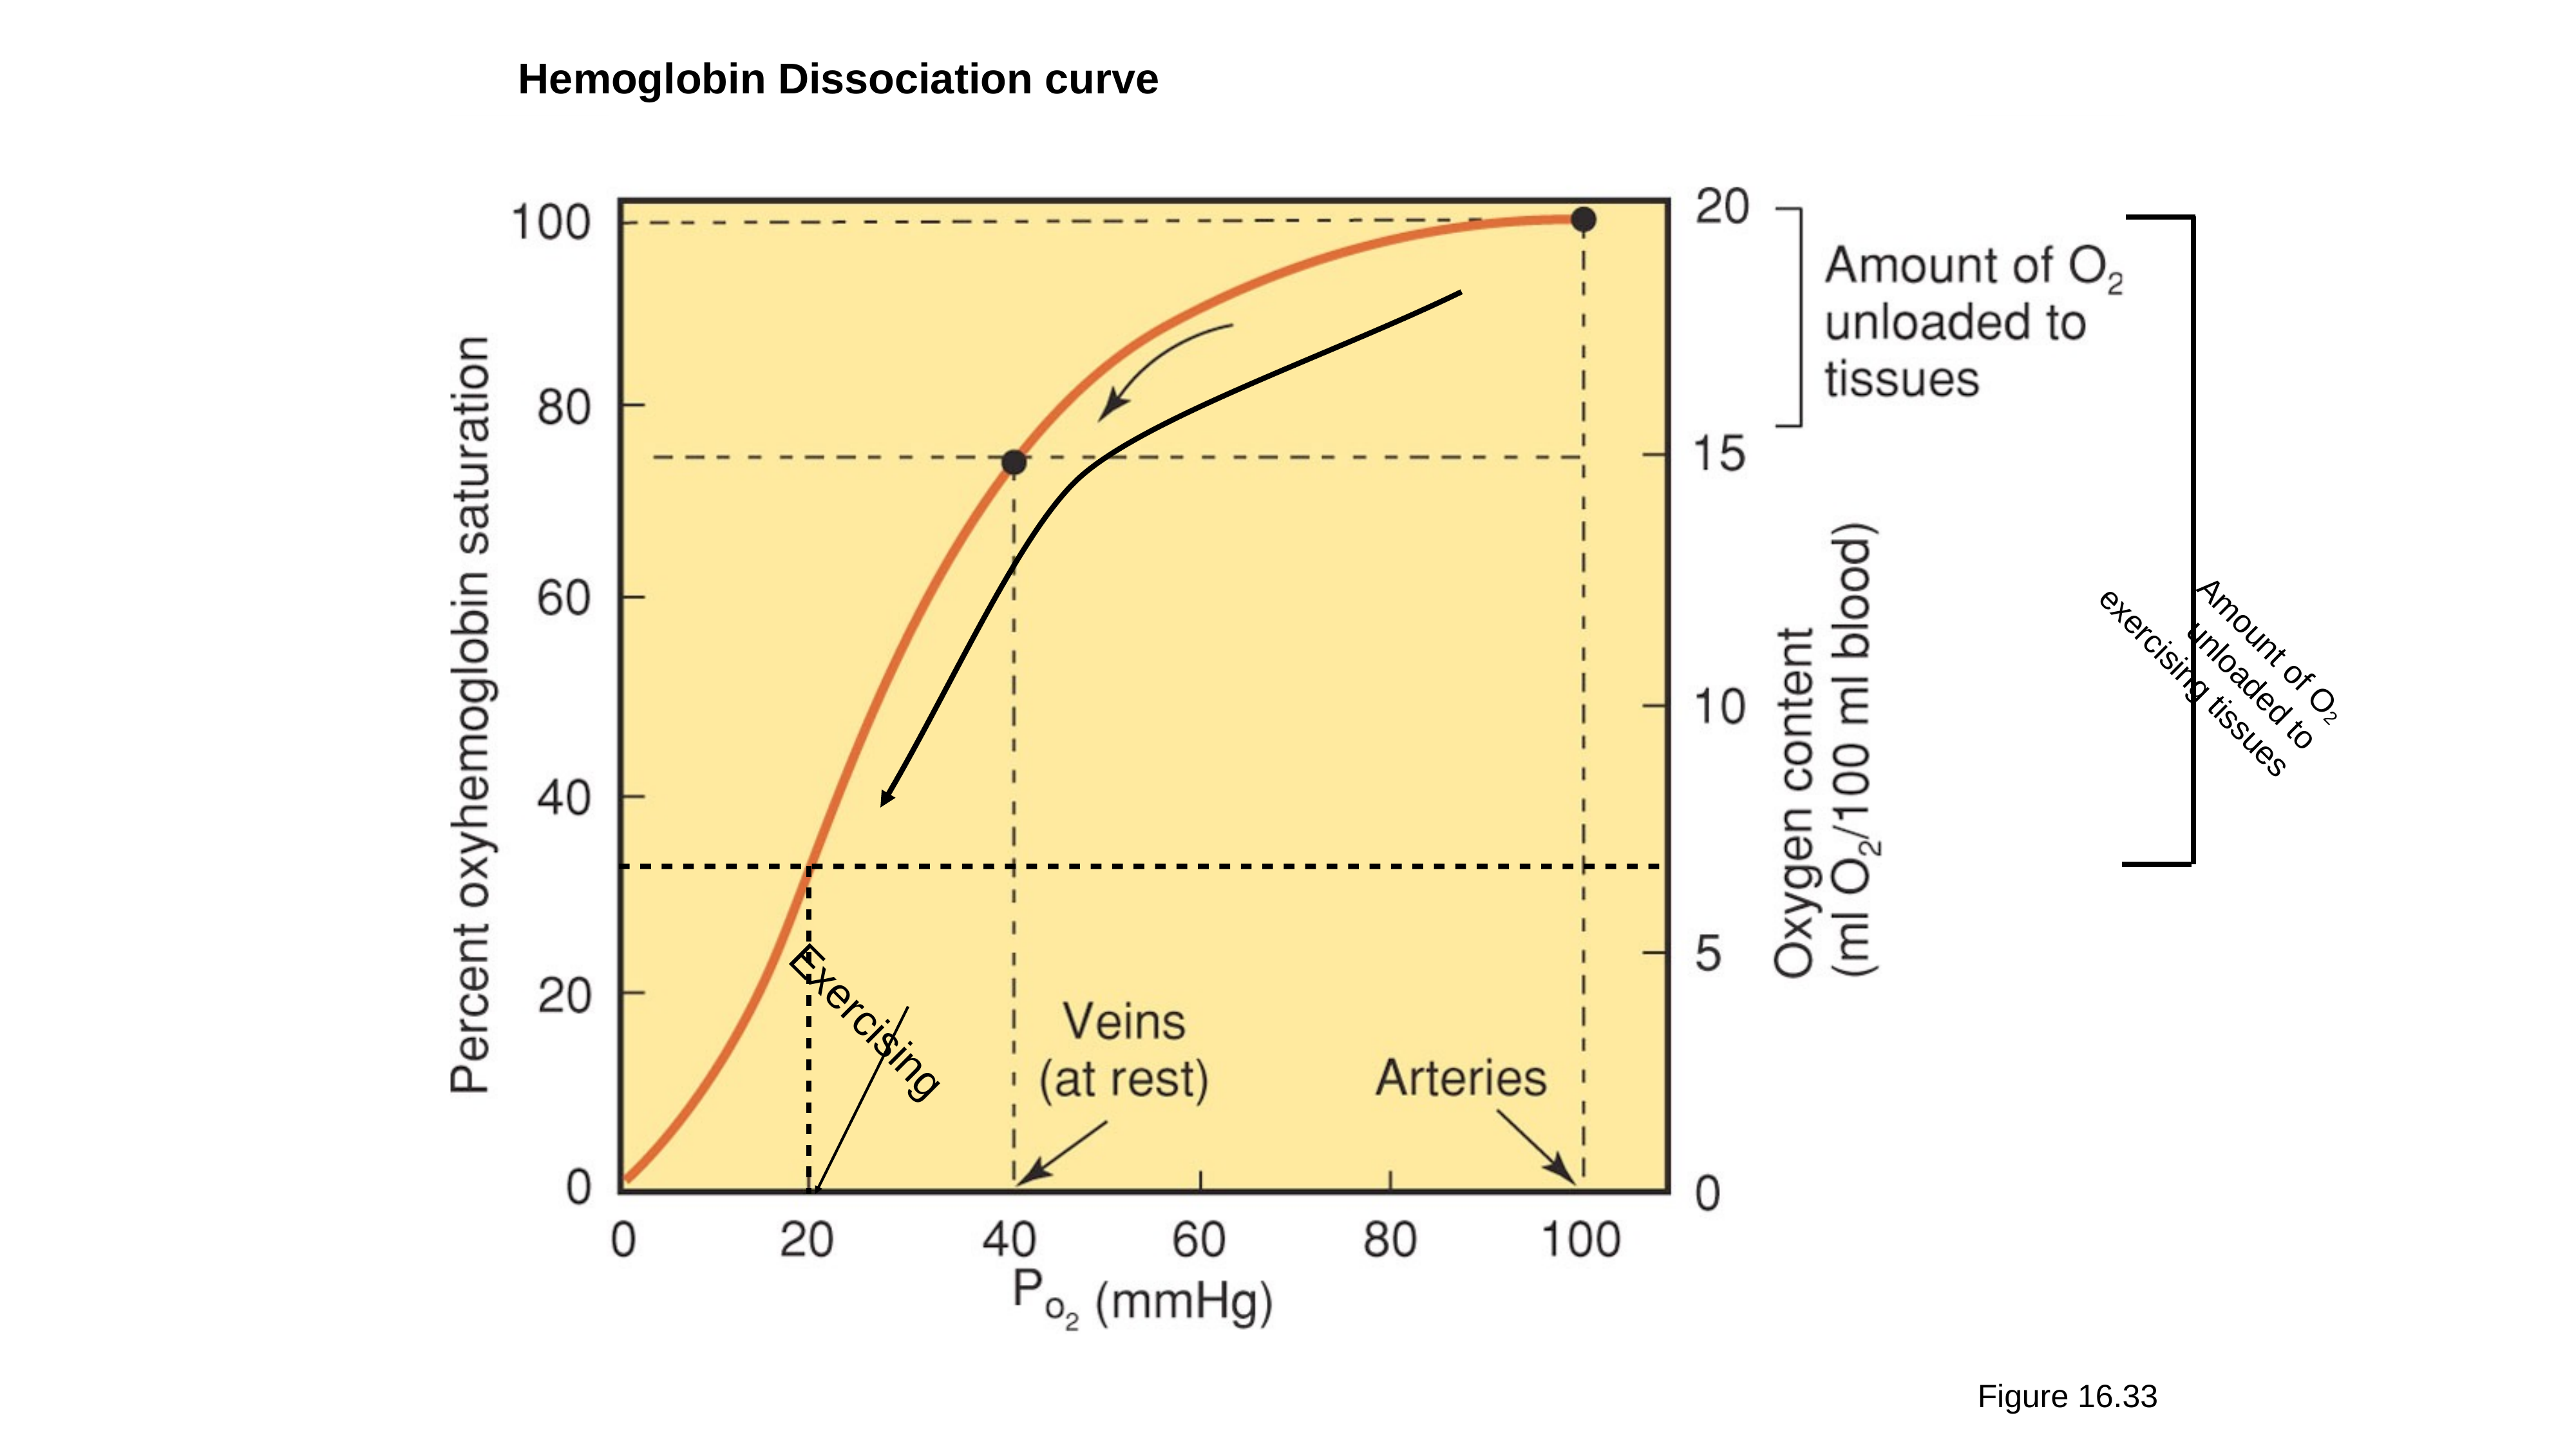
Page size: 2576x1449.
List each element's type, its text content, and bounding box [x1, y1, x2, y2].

text_box Hemoglobin Dissociation curve [502, 43, 1177, 106]
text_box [2121, 216, 2326, 865]
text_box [814, 939, 949, 1195]
text_box Figure 16.33 [1961, 1367, 2237, 1422]
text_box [450, 113, 2126, 1334]
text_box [618, 866, 1663, 1195]
